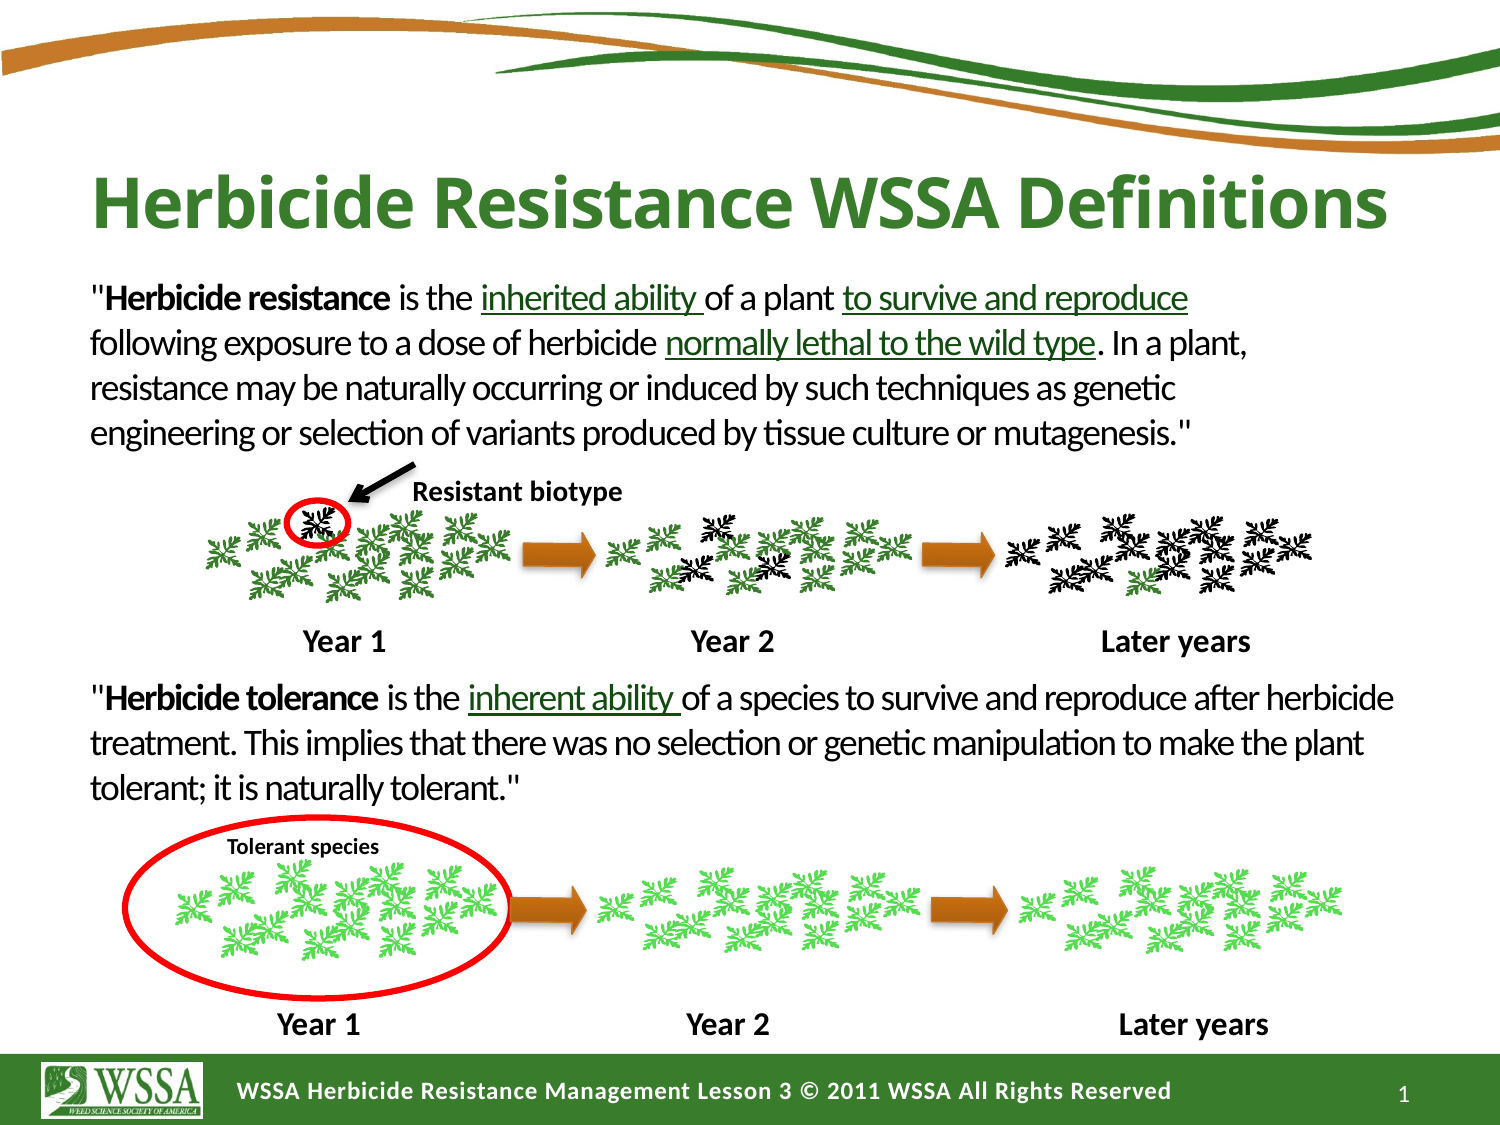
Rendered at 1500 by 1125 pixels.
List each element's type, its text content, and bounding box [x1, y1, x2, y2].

title Herbicide Resistance WSSA Definitions [75, 112, 1425, 288]
picture [0, 0, 1500, 168]
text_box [124, 817, 1343, 1051]
text_box "Herbicide resistance is the inherited ability of a plant to survive and reproduce following exposure to a dose of herbicide normally lethal to the wild type. In a plant, resistance may be naturally occurring or induced by such techniques as genetic engineering or selection of variants produced by tissue culture or mutagenesis." [74, 265, 1313, 461]
text_box "Herbicide tolerance is the inherent ability of a species to survive and reproduce after herbicide treatment. This implies that there was no selection or genetic manipulation to make the plant tolerant; it is naturally tolerant." [75, 665, 1422, 816]
slide_number 1 [1074, 1062, 1425, 1123]
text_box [205, 463, 1313, 668]
picture [41, 1062, 203, 1119]
